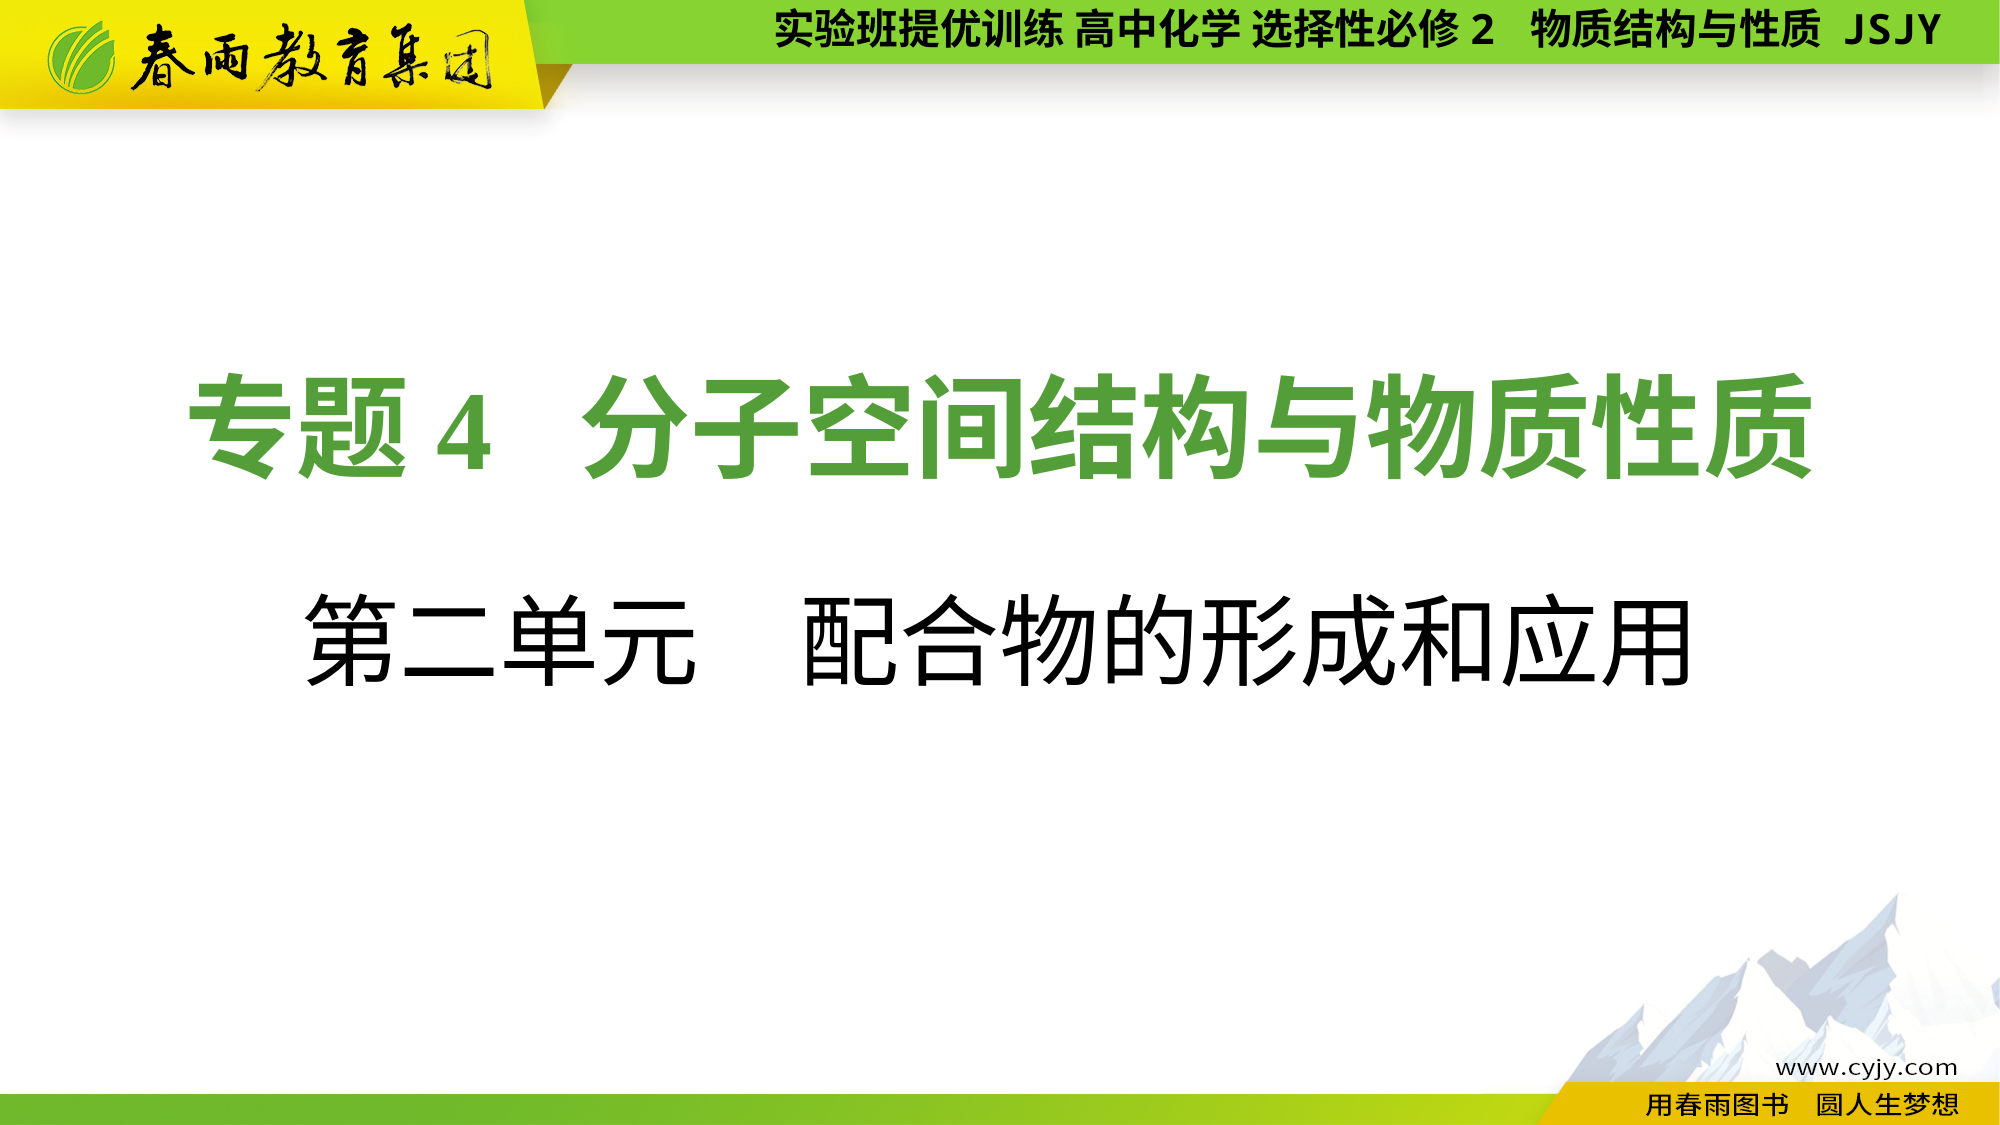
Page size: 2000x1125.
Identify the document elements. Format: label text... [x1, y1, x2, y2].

picture [0, 0, 2000, 1125]
text_box 专题4 分子空间结构与物质性质 [54, 282, 1946, 500]
text_box 第二单元 配合物的形成和应用 [54, 511, 1946, 706]
